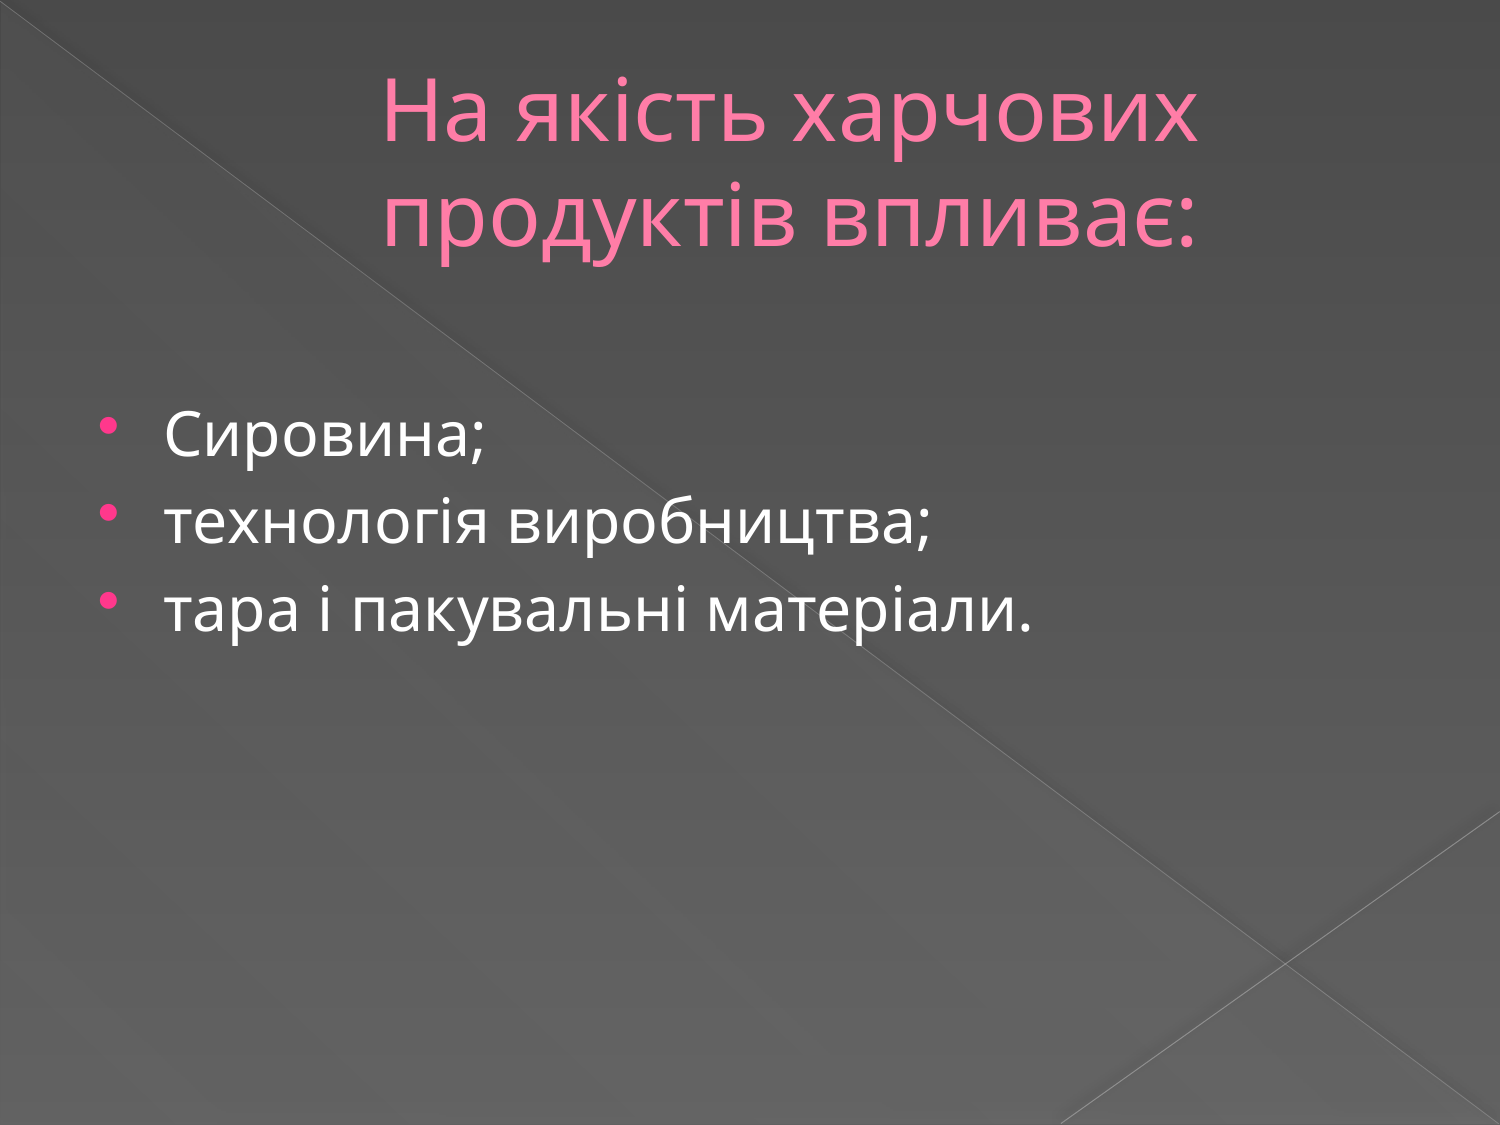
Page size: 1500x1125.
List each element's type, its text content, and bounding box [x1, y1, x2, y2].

list Сировина; технологія виробництва; тара і пакувальні матеріали. [75, 386, 1425, 1059]
title На якість харчових продуктів впливає: [0, 43, 1500, 274]
